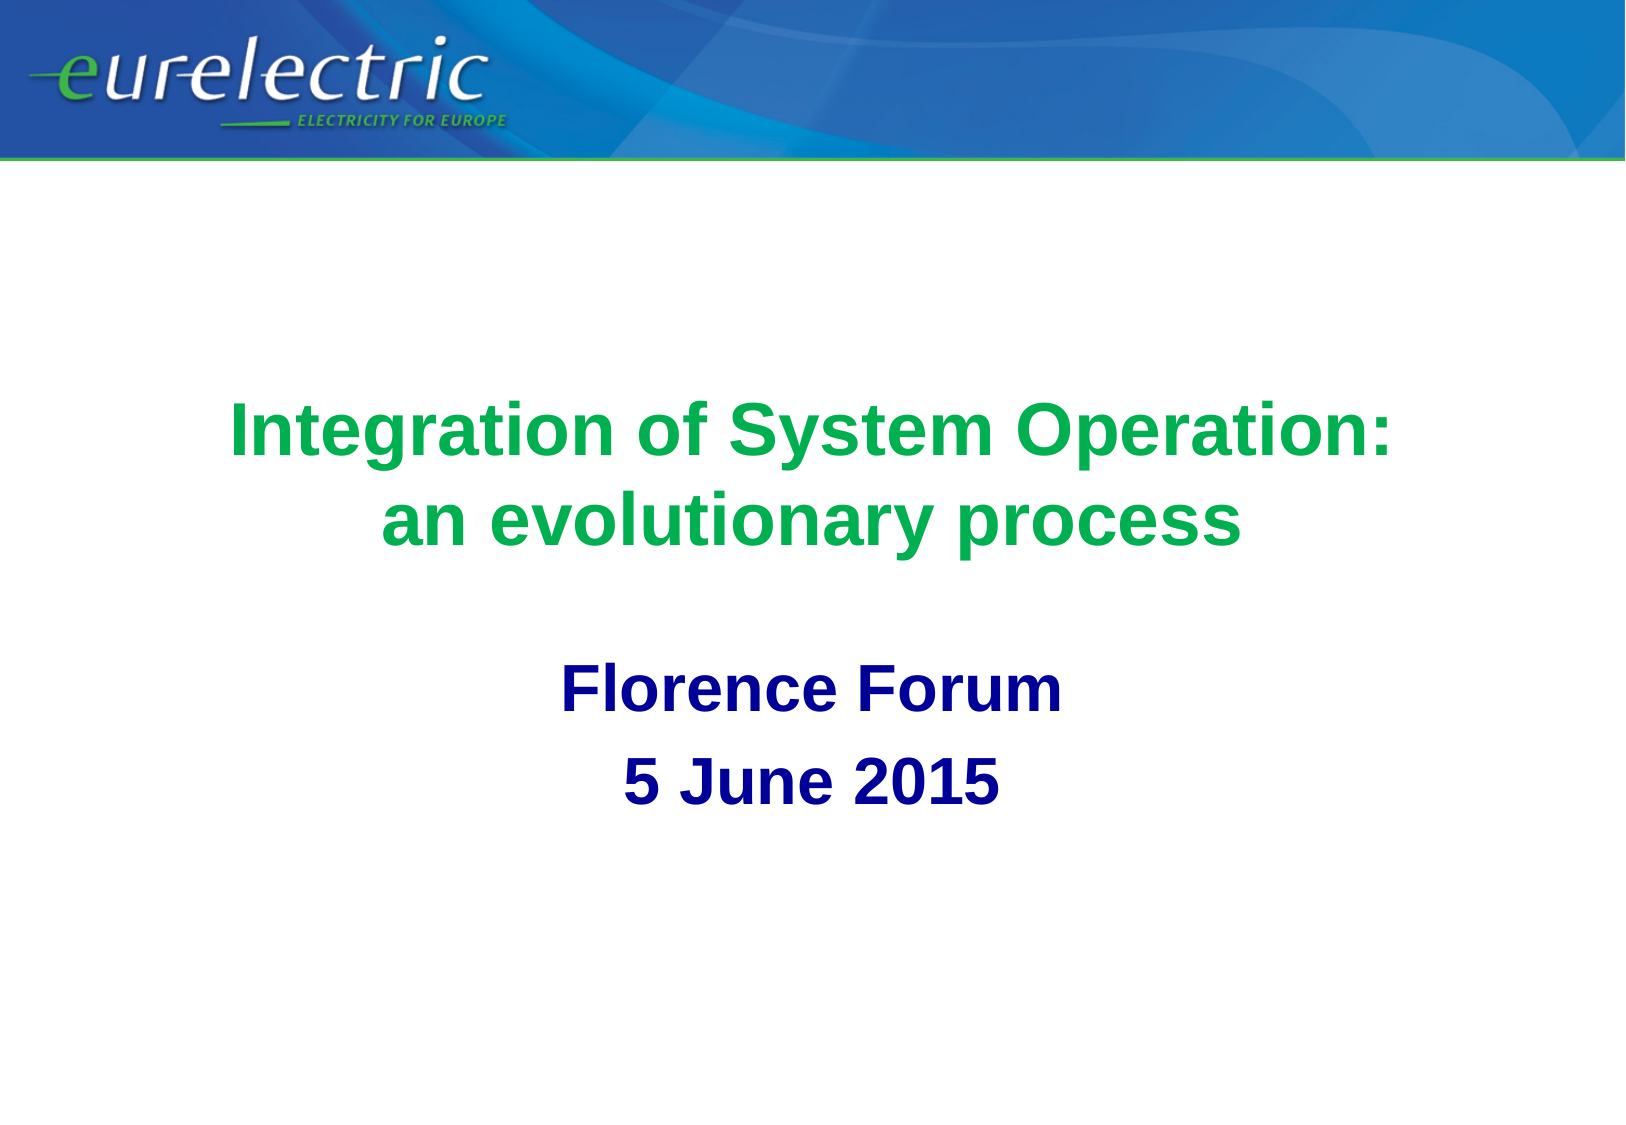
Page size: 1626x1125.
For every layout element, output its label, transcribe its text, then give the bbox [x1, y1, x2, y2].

title Integration of System Operation: an evolutionary process [121, 349, 1504, 591]
subtitle Florence Forum 5 June 2015 [243, 637, 1382, 926]
picture [0, 0, 1625, 161]
